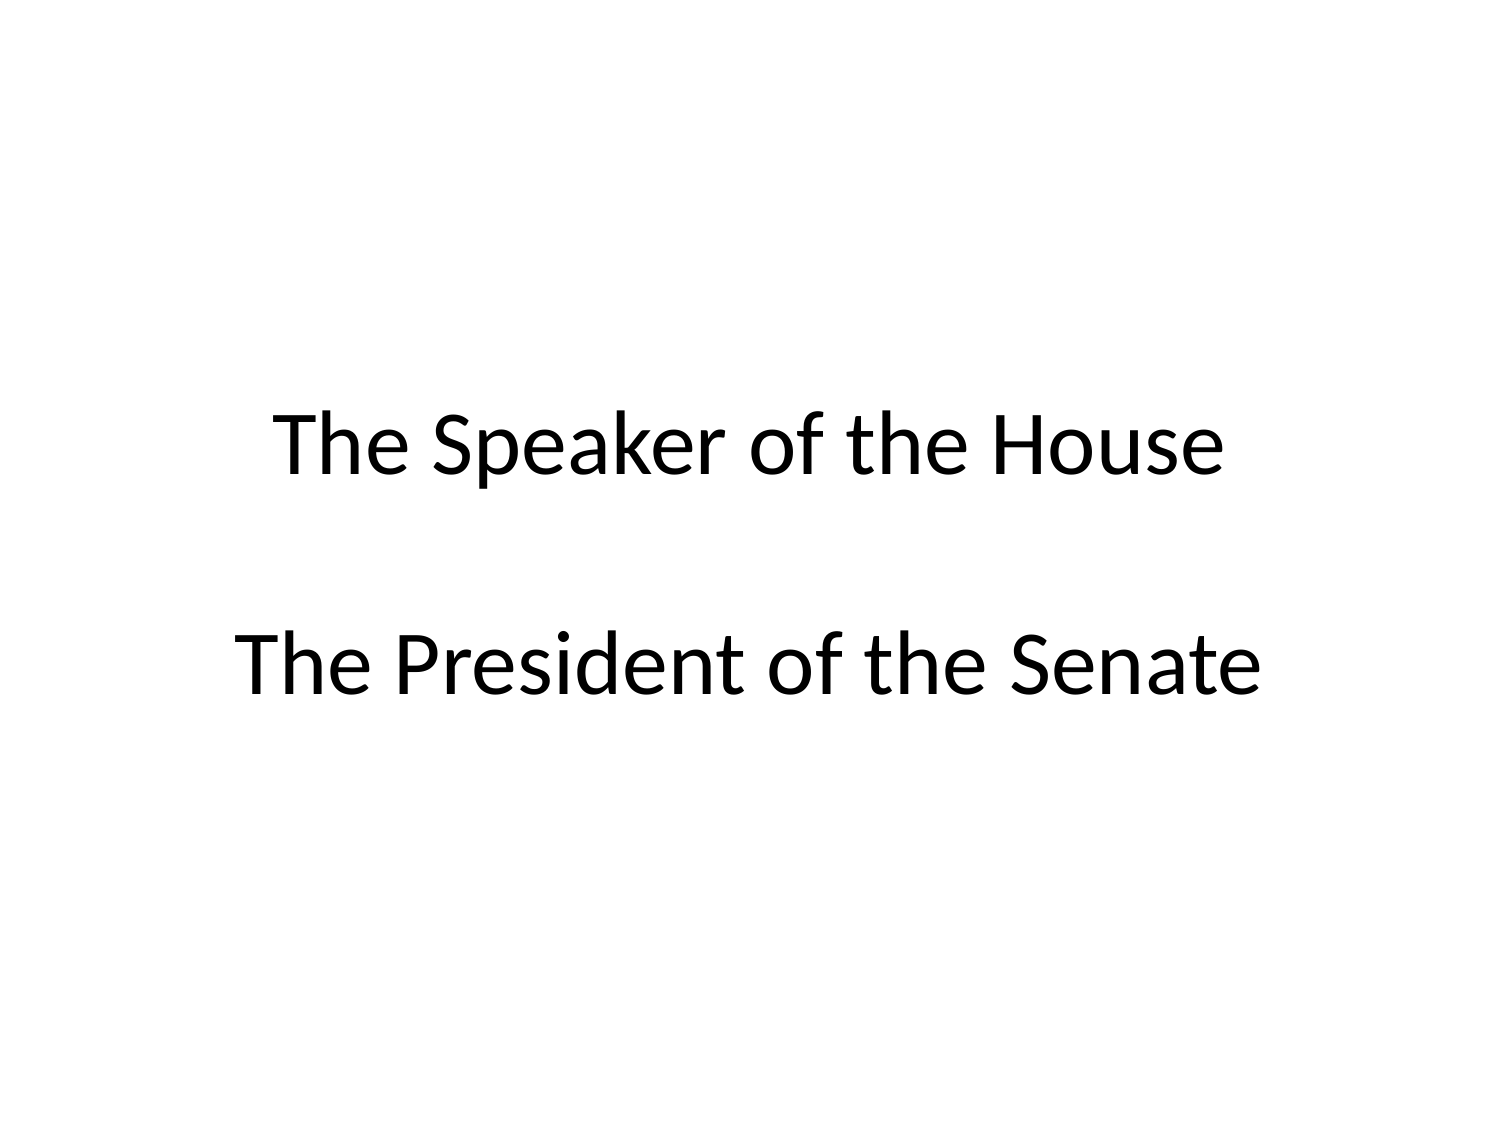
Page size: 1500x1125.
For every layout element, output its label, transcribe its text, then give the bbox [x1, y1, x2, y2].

title The Speaker of the House The President of the Senate [74, 44, 1426, 1051]
